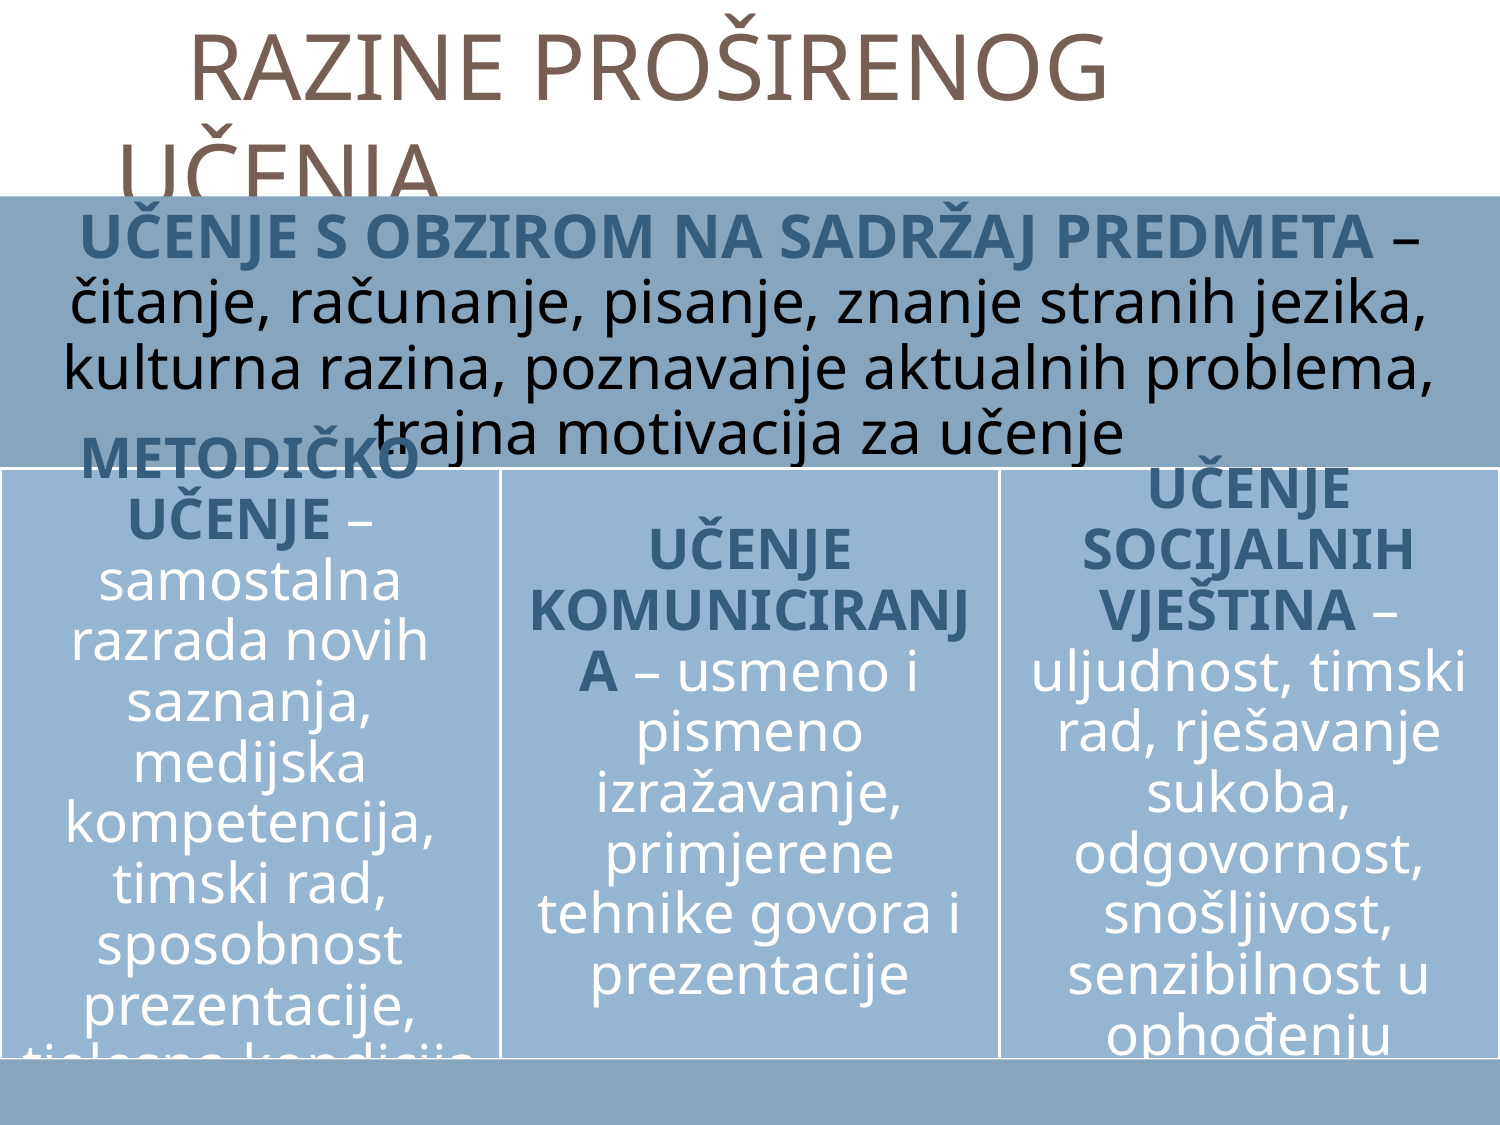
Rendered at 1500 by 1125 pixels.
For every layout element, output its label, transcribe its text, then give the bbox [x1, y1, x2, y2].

title RAZINE PROŠIRENOG UČENJA [100, 37, 1439, 187]
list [0, 187, 1500, 1125]
